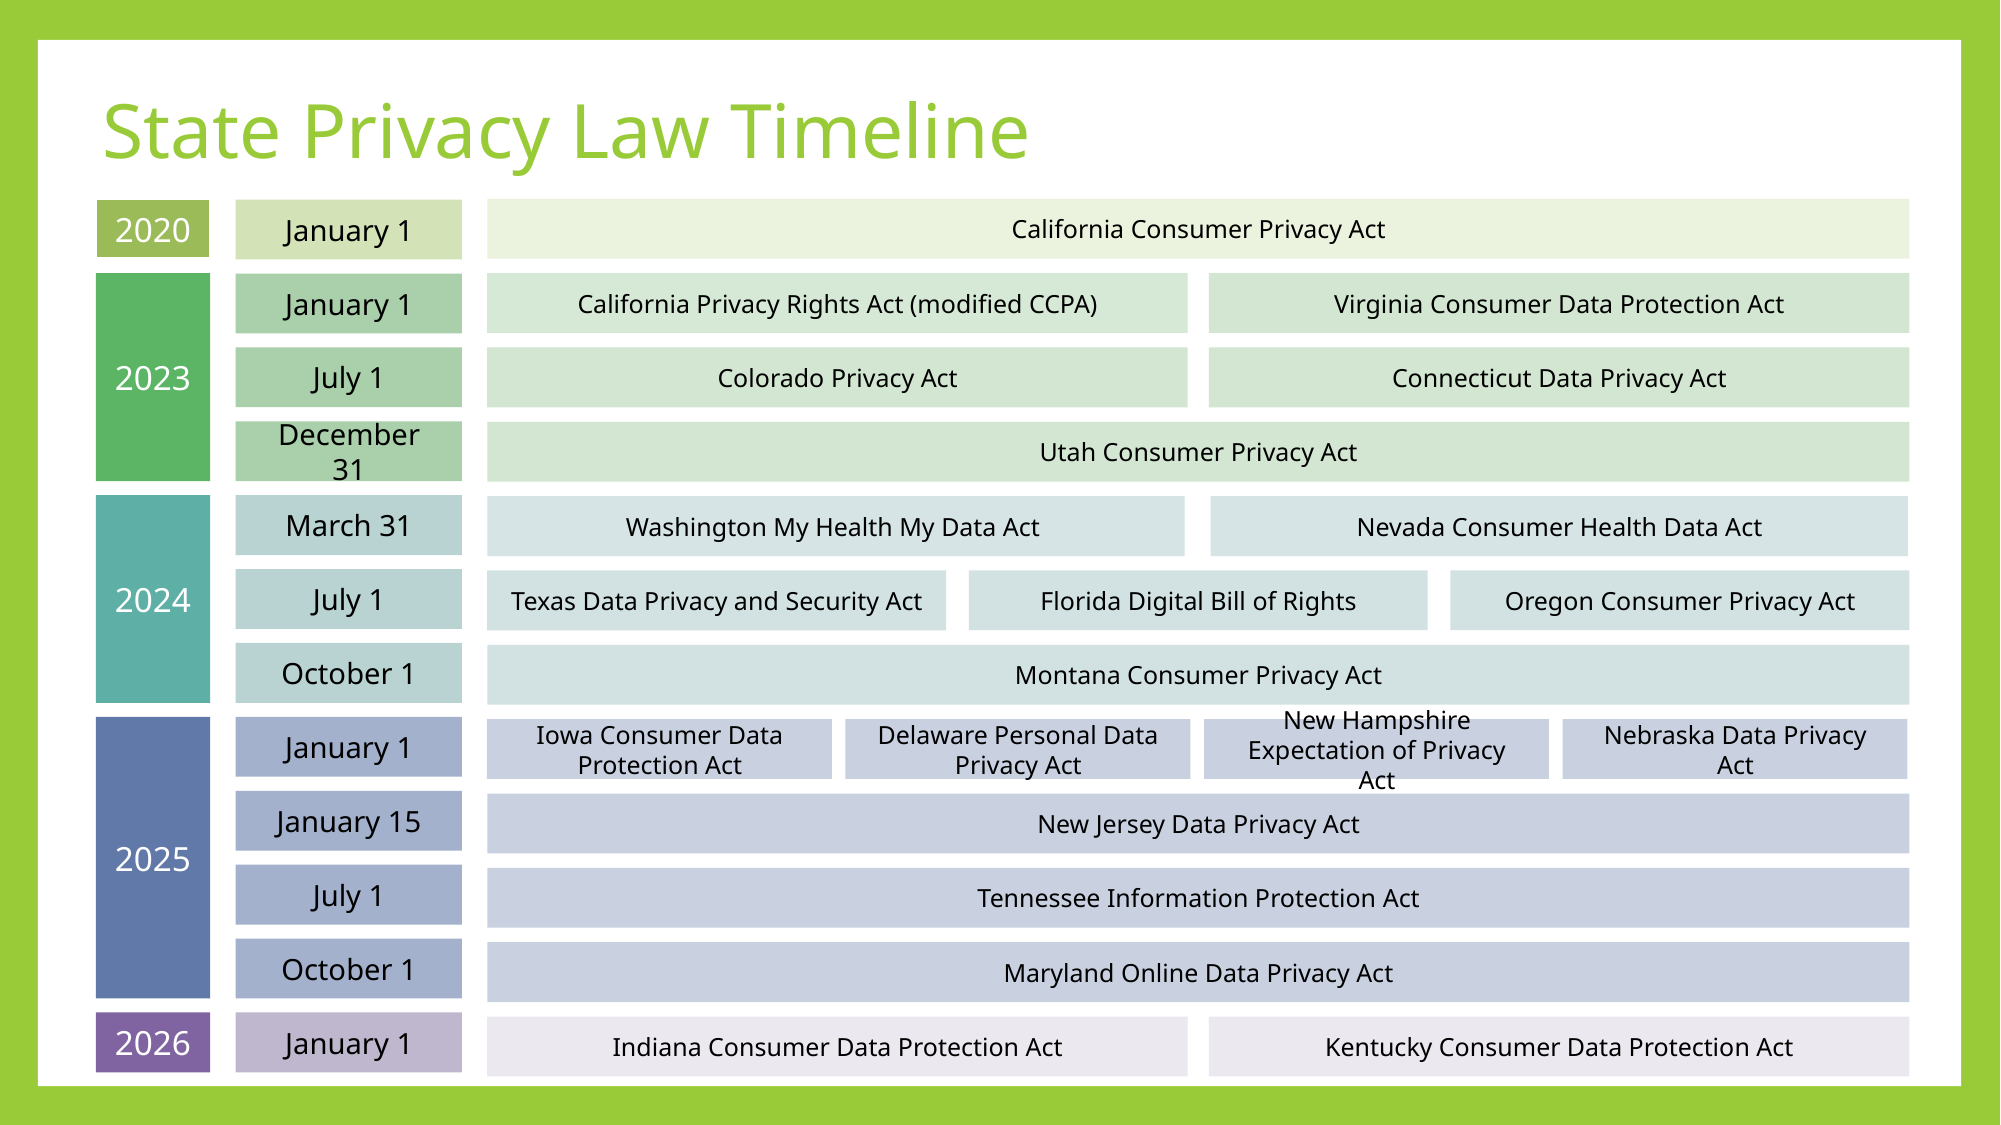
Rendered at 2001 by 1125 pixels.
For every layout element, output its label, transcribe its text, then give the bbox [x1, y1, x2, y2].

text_box July 1 [234, 863, 463, 926]
text_box October 1 [234, 641, 463, 704]
text_box January 1 [234, 715, 463, 778]
text_box January 1 [234, 198, 463, 261]
text_box 2023 [94, 272, 212, 483]
text_box Oregon Consumer Privacy Act [1449, 569, 1911, 632]
text_box California Consumer Privacy Act [486, 197, 1911, 260]
text_box Virginia Consumer Data Protection Act [1207, 272, 1911, 335]
text_box January 1 [234, 272, 463, 335]
text_box July 1 [234, 568, 463, 631]
text_box New Jersey Data Privacy Act [486, 792, 1911, 855]
text_box California Privacy Rights Act (modified CCPA) [486, 272, 1189, 335]
text_box 2026 [94, 1011, 212, 1074]
text_box January 1 [234, 1011, 463, 1074]
text_box January 15 [234, 789, 463, 852]
text_box July 1 [234, 346, 463, 409]
text_box Delaware Personal Data Privacy Act [844, 718, 1192, 781]
text_box Utah Consumer Privacy Act [486, 420, 1911, 483]
text_box Tennessee Information Protection Act [486, 866, 1911, 929]
text_box 2025 [94, 715, 212, 1000]
text_box Nevada Consumer Health Data Act [1209, 495, 1910, 558]
text_box Connecticut Data Privacy Act [1207, 346, 1911, 409]
text_box Maryland Online Data Privacy Act [486, 941, 1911, 1004]
text_box 2024 [94, 494, 212, 704]
text_box Florida Digital Bill of Rights [967, 569, 1429, 632]
text_box December 31 [234, 420, 463, 483]
text_box Montana Consumer Privacy Act [486, 643, 1911, 706]
text_box Nebraska Data Privacy Act [1561, 718, 1909, 781]
text_box October 1 [234, 937, 463, 1000]
title State Privacy Law Timeline [87, 72, 1914, 196]
text_box 2020 [94, 197, 212, 260]
text_box Washington My Health My Data Act [486, 495, 1186, 558]
text_box Indiana Consumer Data Protection Act [486, 1015, 1189, 1078]
text_box March 31 [234, 494, 463, 557]
text_box Iowa Consumer Data Protection Act [485, 718, 833, 781]
text_box Texas Data Privacy and Security Act [486, 569, 948, 632]
text_box Colorado Privacy Act [486, 346, 1189, 409]
text_box Kentucky Consumer Data Protection Act [1207, 1015, 1911, 1078]
text_box New Hampshire Expectation of Privacy Act [1202, 718, 1551, 781]
